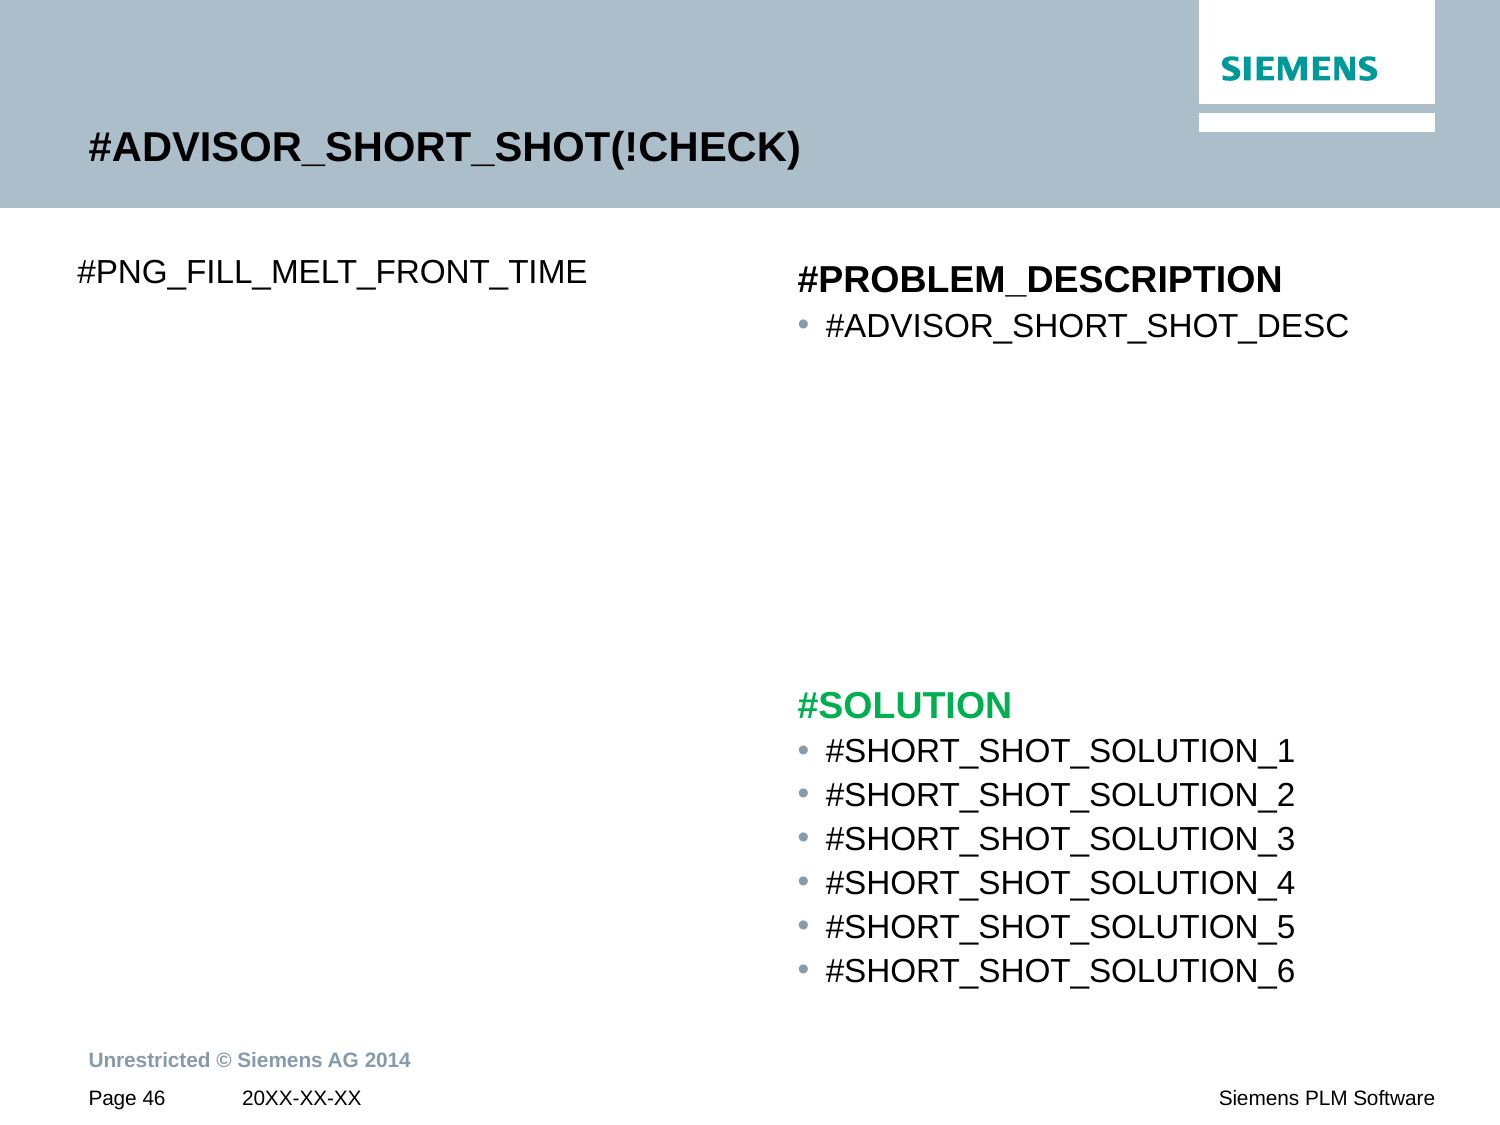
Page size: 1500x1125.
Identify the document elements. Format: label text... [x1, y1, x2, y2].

text_box #SOLUTION #SHORT_SHOT_SOLUTION_1 #SHORT_SHOT_SOLUTION_2 #SHORT_SHOT_SOLUTION_3 #SHORT_SHOT_SOLUTION_4 #SHORT_SHOT_SOLUTION_5 #SHORT_SHOT_SOLUTION_6 [782, 668, 1424, 1041]
text_box #PROBLEM_DESCRIPTION #ADVISOR_SHORT_SHOT_DESC [782, 243, 1424, 390]
title #ADVISOR_SHORT_SHOT(!CHECK) [0, 0, 1500, 209]
text_box #PNG_FILL_MELT_FRONT_TIME [35, 226, 721, 758]
